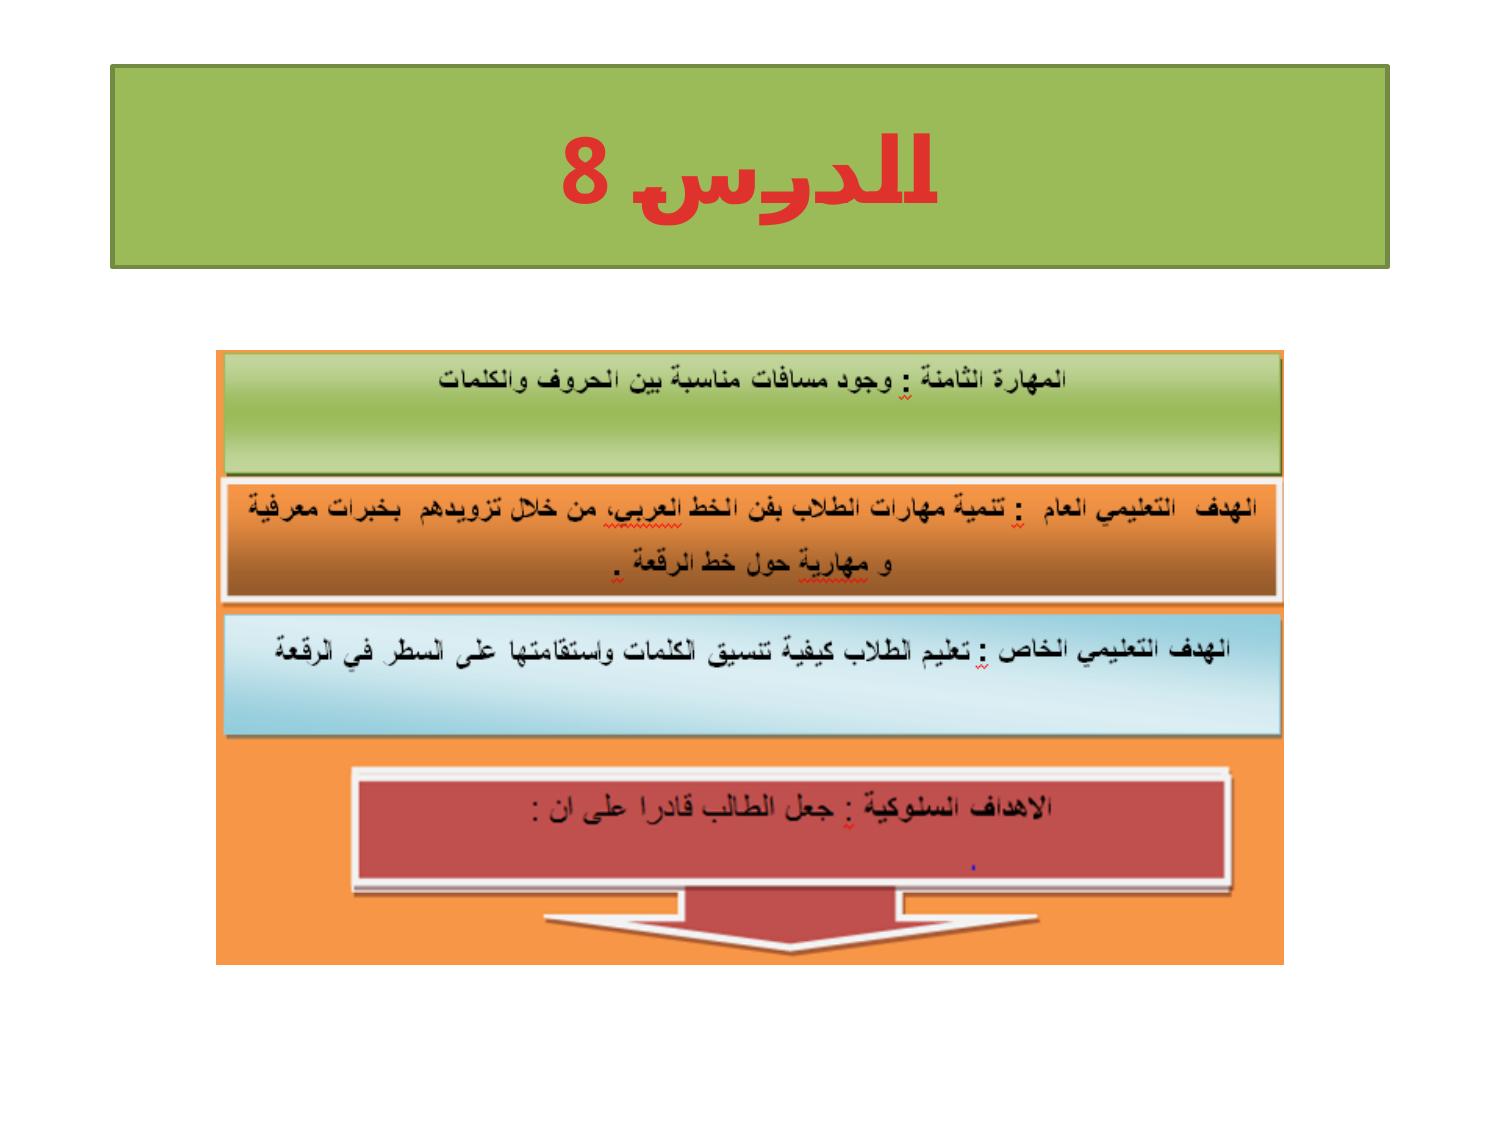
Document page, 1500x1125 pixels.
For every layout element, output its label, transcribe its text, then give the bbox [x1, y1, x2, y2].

picture [216, 349, 1284, 965]
title الدرس 8 [110, 64, 1390, 269]
